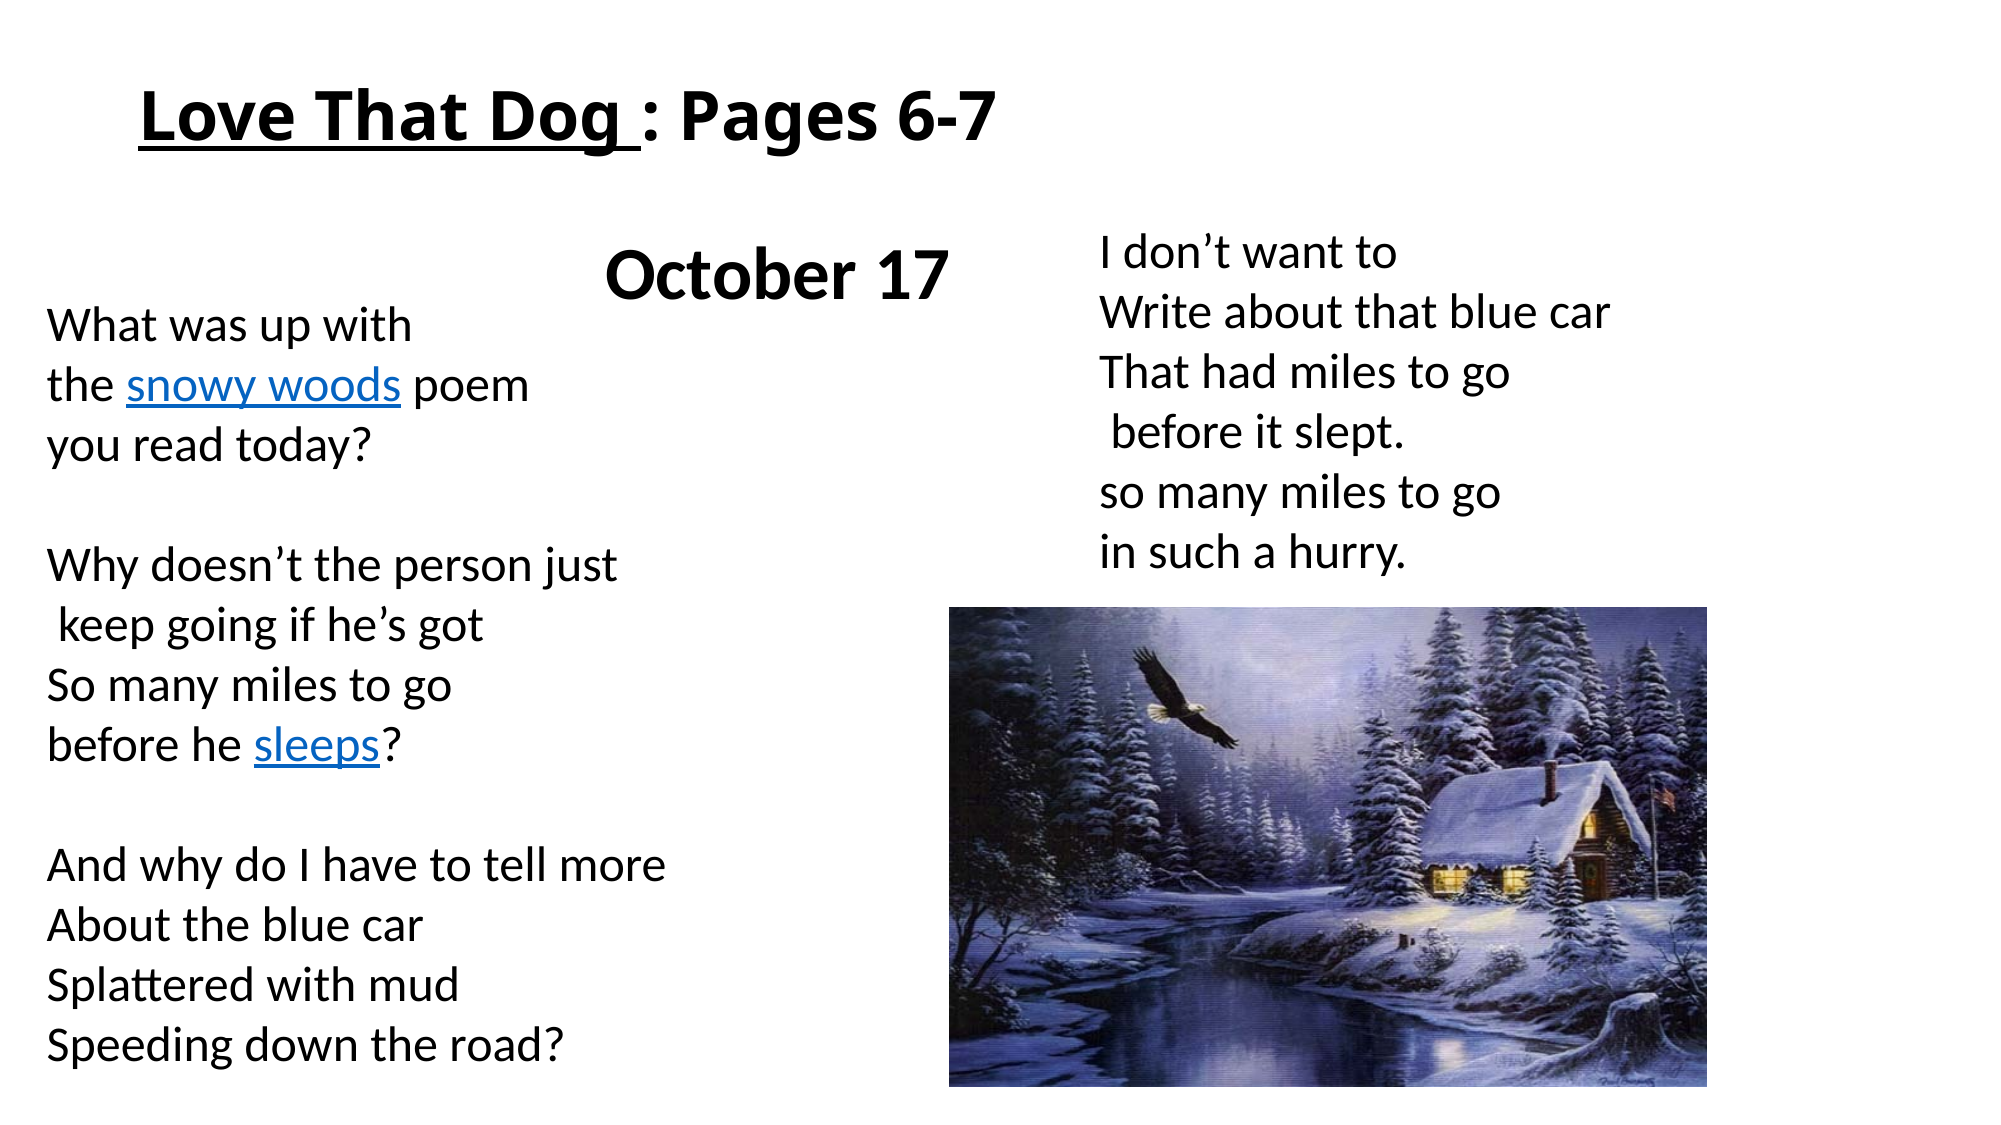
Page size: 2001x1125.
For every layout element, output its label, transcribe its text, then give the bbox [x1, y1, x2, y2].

picture [949, 607, 1707, 1087]
text_box October 17 [590, 217, 1084, 323]
text_box What was up with the snowy woods poem you read today? Why doesn’t the person just keep going if he’s got So many miles to go before he sleeps? And why do I have to tell more About the blue car Splattered with mud Speeding down the road? [31, 283, 735, 1079]
text_box I don’t want to Write about that blue car That had miles to go before it slept. so many miles to go in such a hurry. [1084, 211, 1696, 587]
title Love That Dog : Pages 6-7 [123, 0, 1849, 218]
